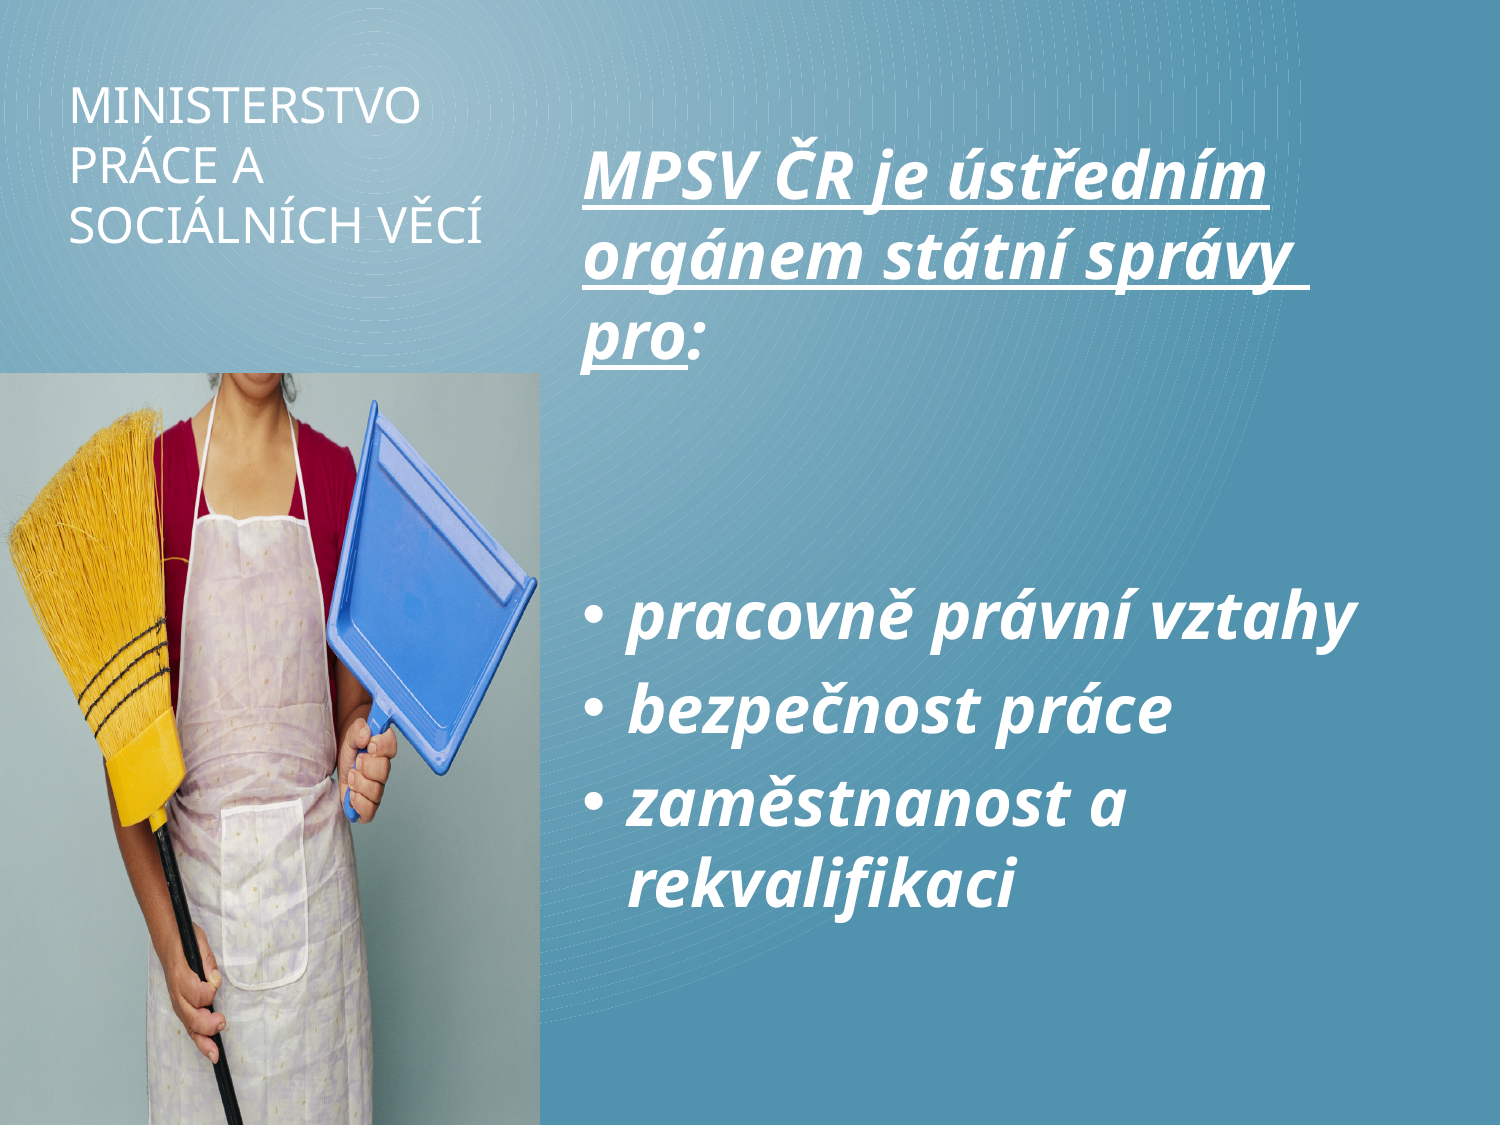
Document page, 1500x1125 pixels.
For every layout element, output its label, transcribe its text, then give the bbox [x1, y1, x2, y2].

title Ministerstvo práce a sociálních věcí [53, 66, 550, 374]
list MPSV ČR je ústředním orgánem státní správy pro: pracovně právní vztahy bezpečnost práce zaměstnanost a rekvalifikaci [566, 125, 1400, 1047]
picture [0, 373, 540, 1125]
